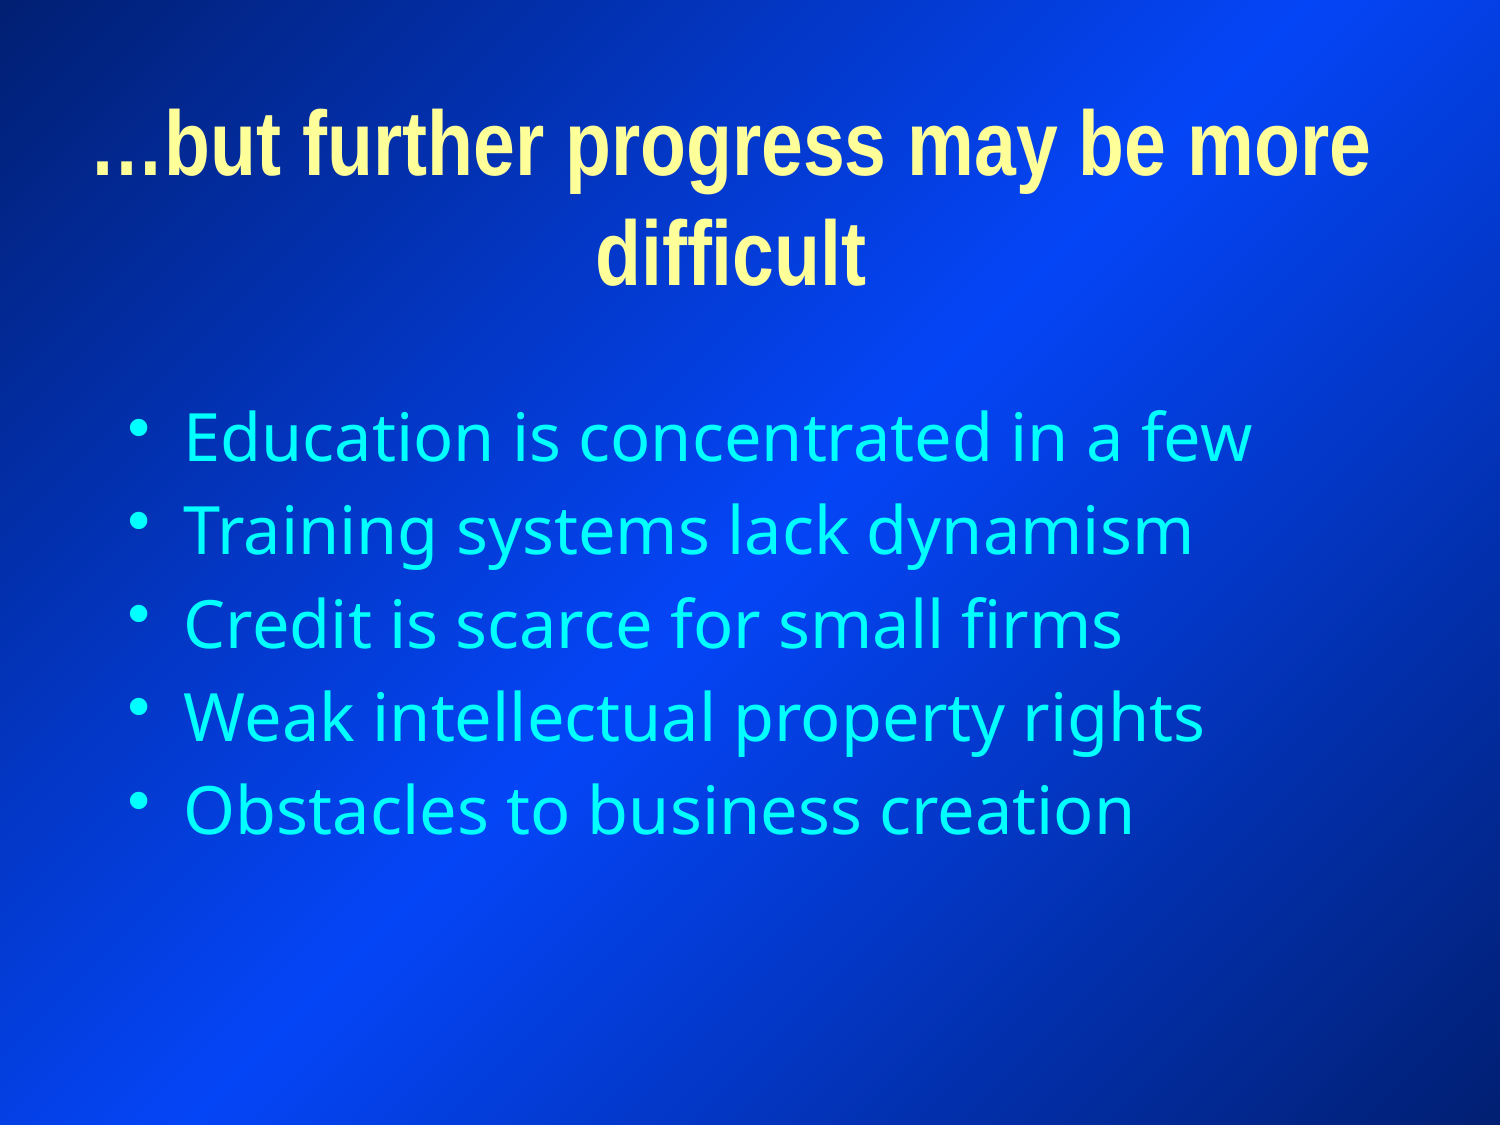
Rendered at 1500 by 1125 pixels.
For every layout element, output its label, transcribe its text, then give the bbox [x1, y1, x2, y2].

list Education is concentrated in a few Training systems lack dynamism Credit is scarce for small firms Weak intellectual property rights Obstacles to business creation [112, 387, 1500, 1063]
title …but further progress may be more difficult [0, 99, 1463, 288]
